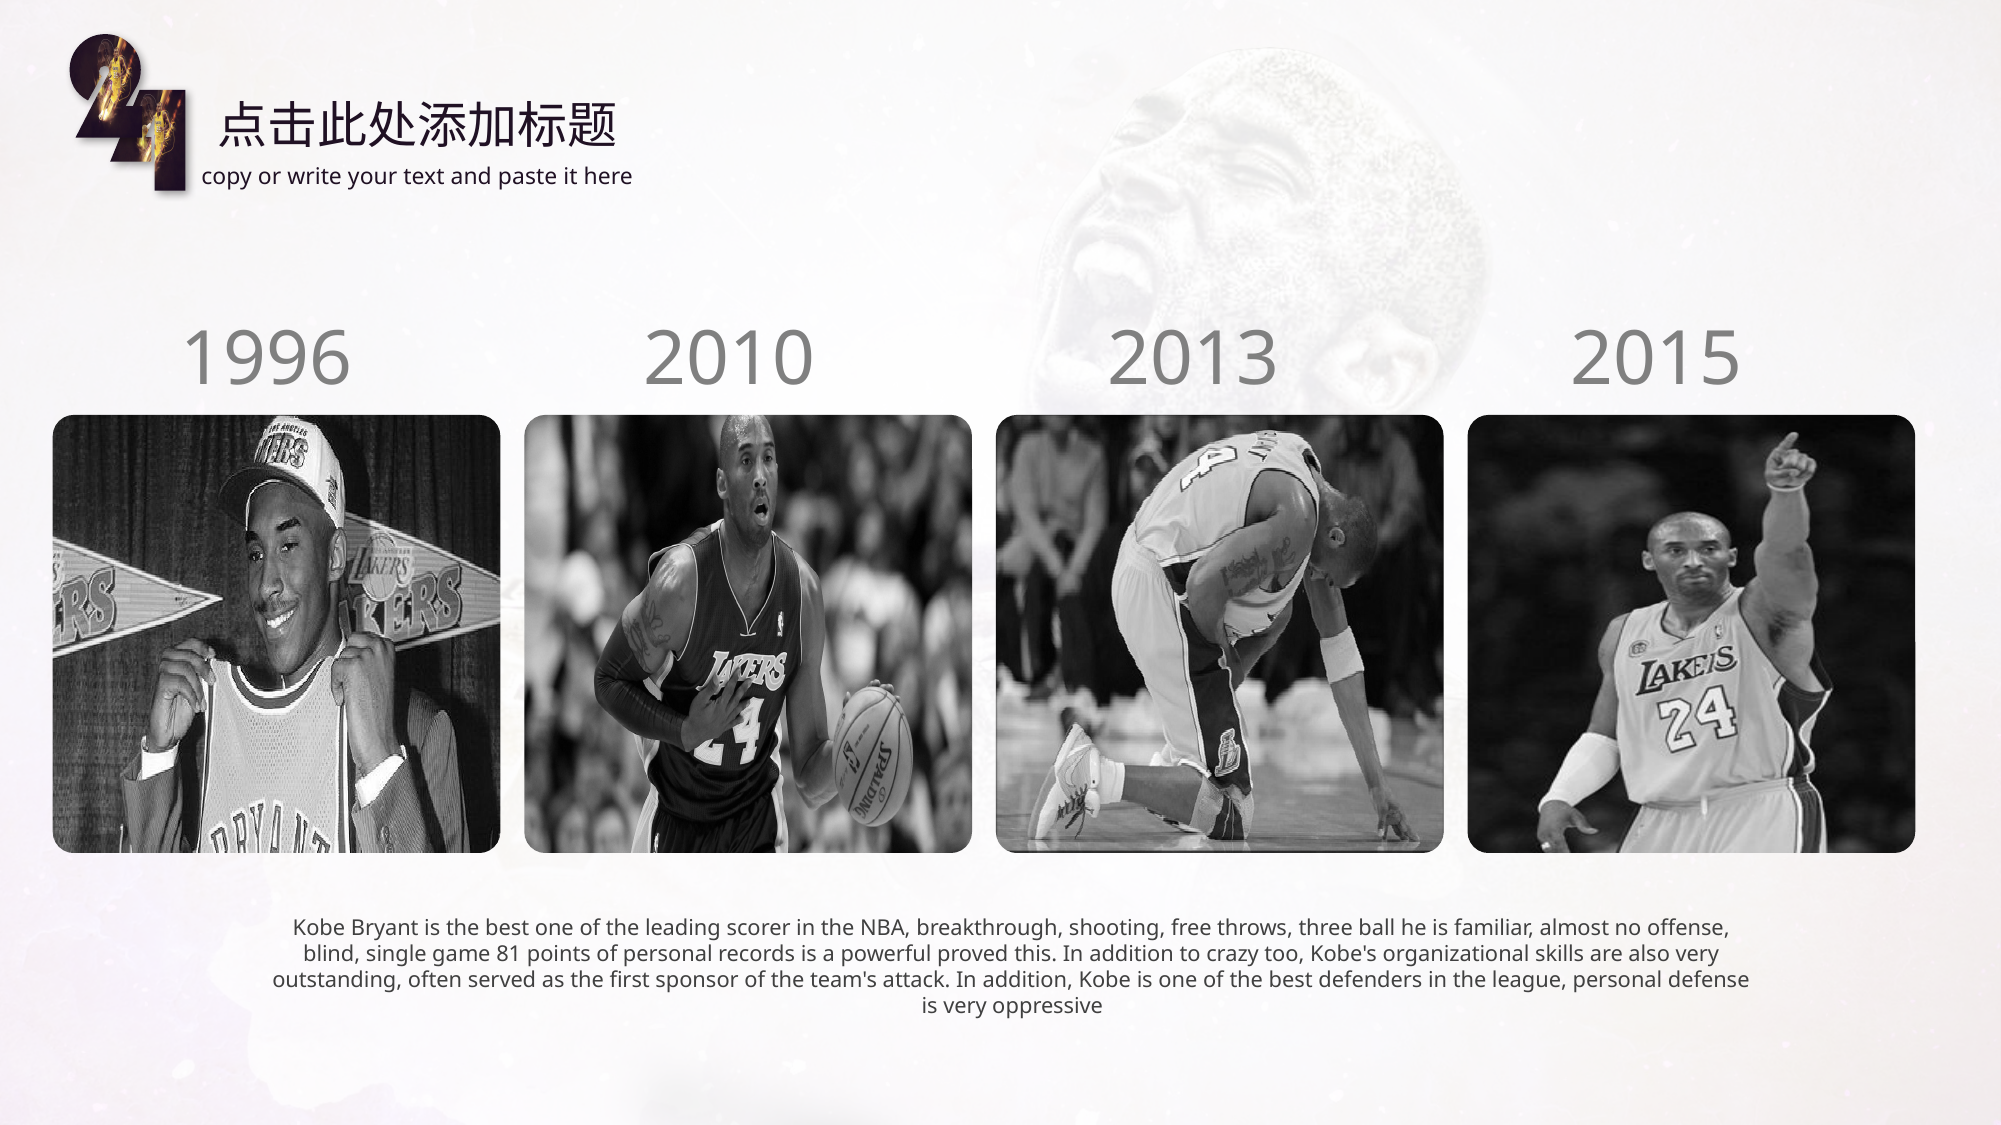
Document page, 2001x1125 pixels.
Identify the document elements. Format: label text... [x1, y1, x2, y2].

text_box 1996 [166, 302, 404, 408]
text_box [52, 414, 1916, 854]
text_box 2015 [1555, 302, 1794, 408]
text_box Kobe Bryant is the best one of the leading scorer in the NBA, breakthrough, shooting, free throws, three ball he is familiar, almost no offense, blind, single game 81 points of personal records is a powerful proved this. In addition to crazy too, Kobe's organizational skills are also very outstanding, often served as the first sponsor of the team's attack. In addition, Kobe is one of the best defenders in the league, personal defense is very oppressive [250, 906, 1775, 1052]
text_box 2013 [1092, 302, 1331, 408]
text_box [69, 34, 646, 197]
text_box 2010 [629, 302, 868, 408]
